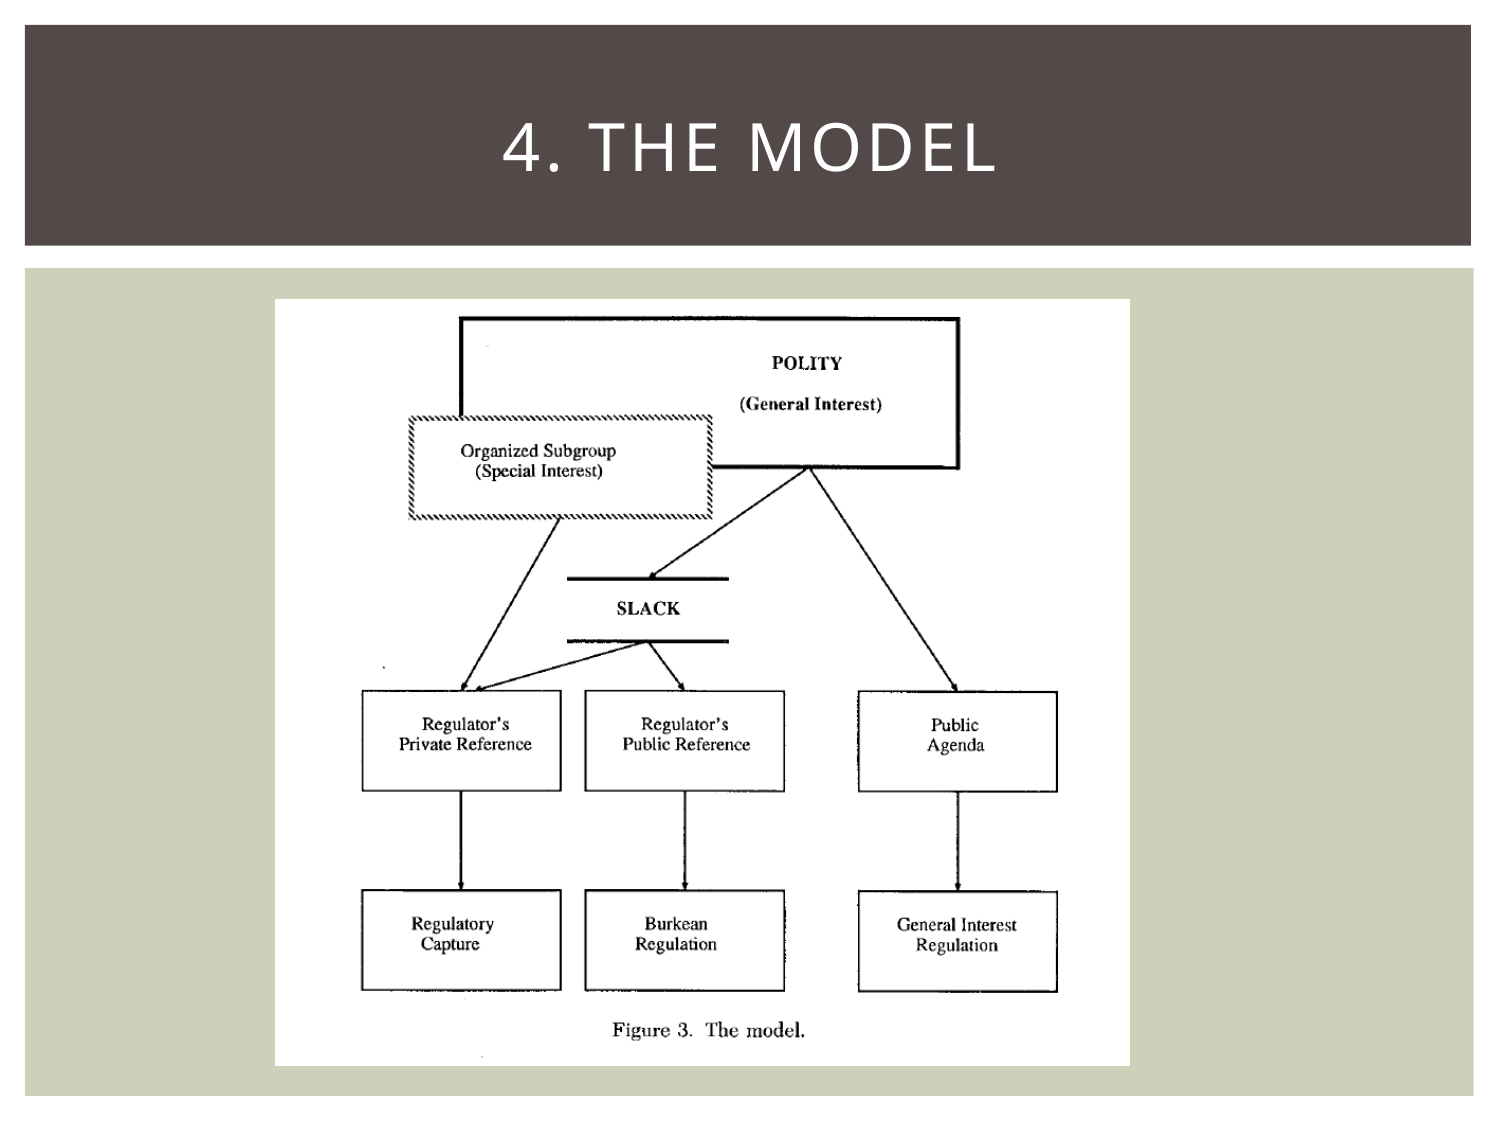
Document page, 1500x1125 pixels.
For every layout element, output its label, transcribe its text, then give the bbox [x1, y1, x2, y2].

title 4. The model [62, 58, 1438, 232]
picture [274, 299, 1130, 1066]
